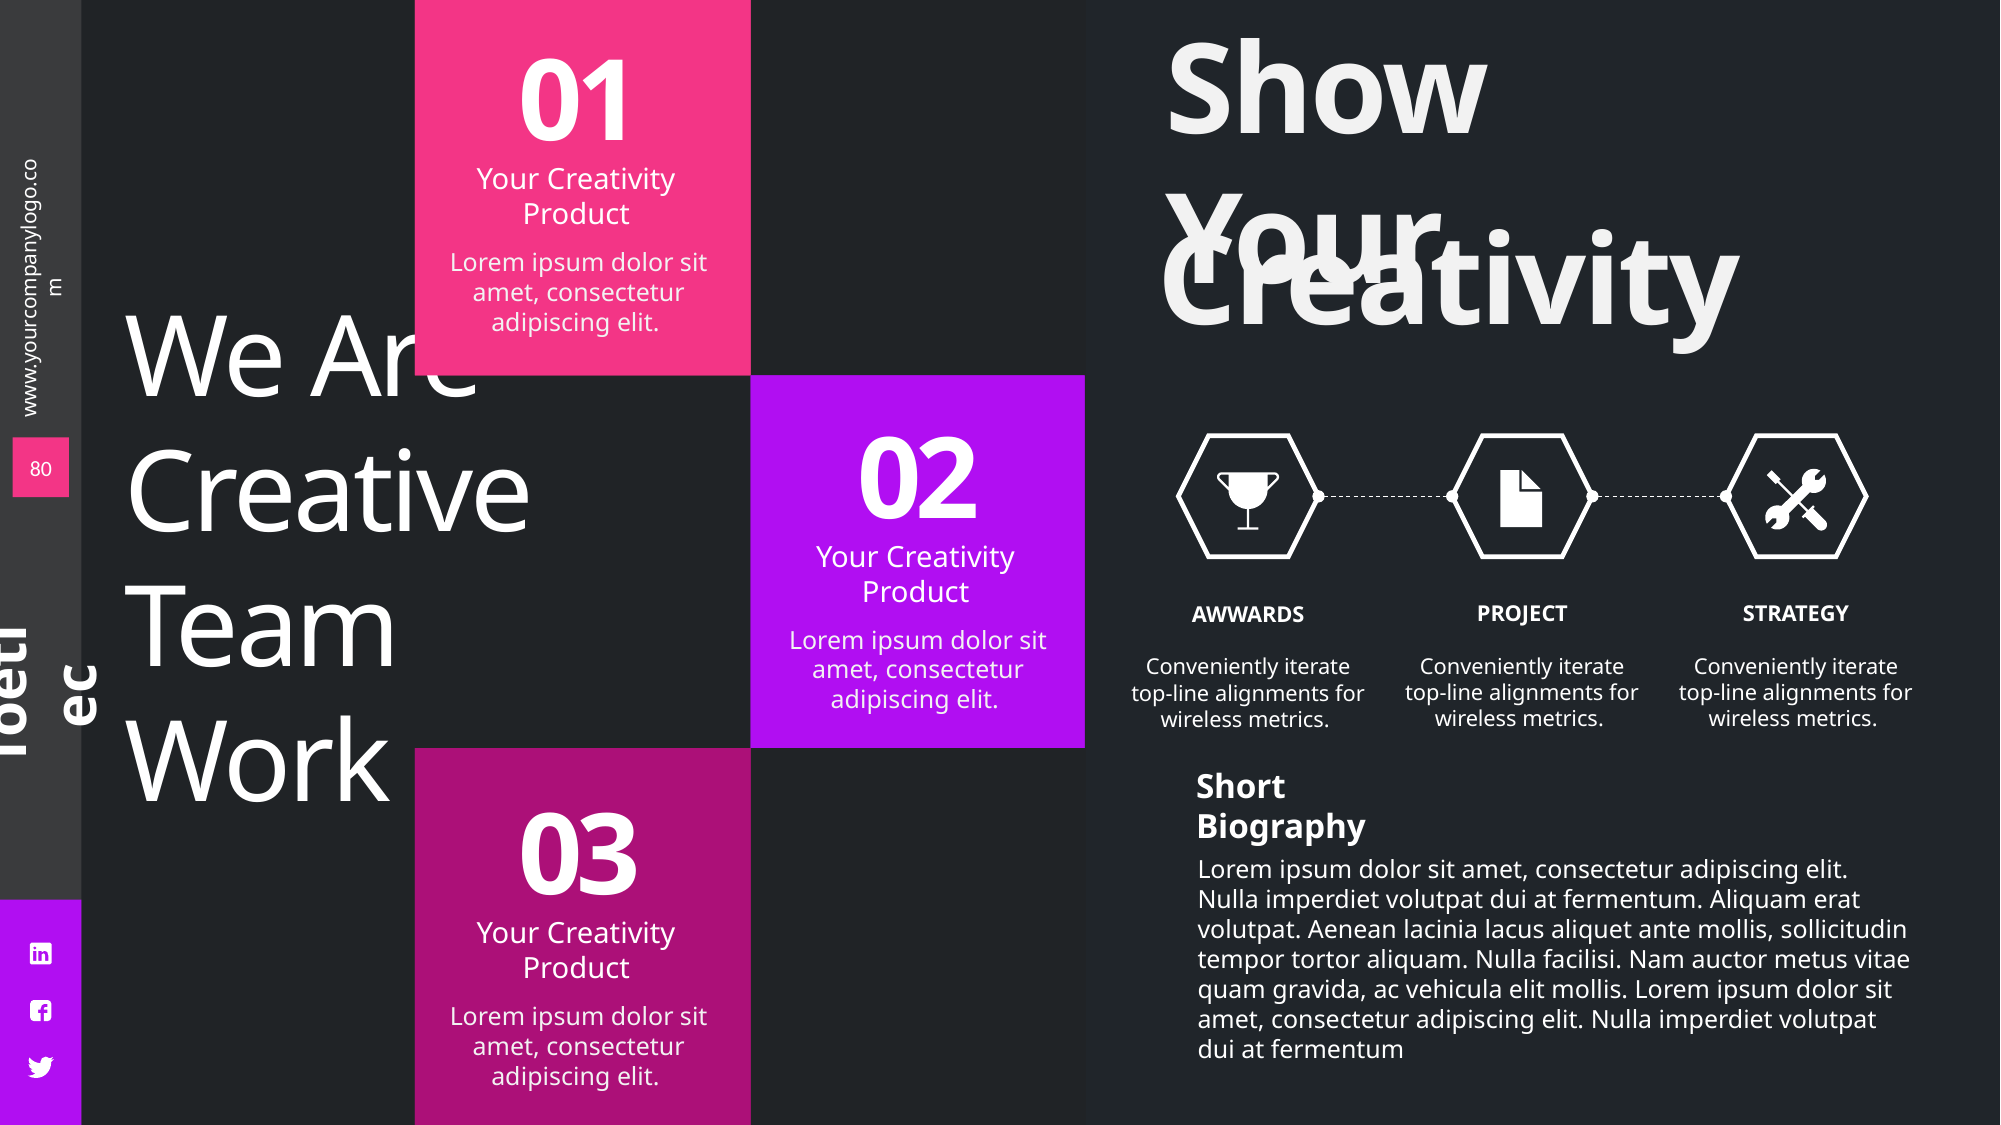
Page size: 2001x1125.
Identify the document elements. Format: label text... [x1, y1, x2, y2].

picture [79, 0, 415, 376]
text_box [426, 20, 732, 346]
slide_number 80 [12, 437, 69, 498]
text_box [415, 747, 749, 1125]
text_box We Are Creative Team Work [109, 462, 704, 646]
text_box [426, 774, 732, 1099]
text_box [749, 376, 1084, 747]
picture [79, 747, 415, 1125]
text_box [765, 398, 1071, 723]
picture [749, 0, 2000, 1125]
text_box [415, 0, 749, 376]
